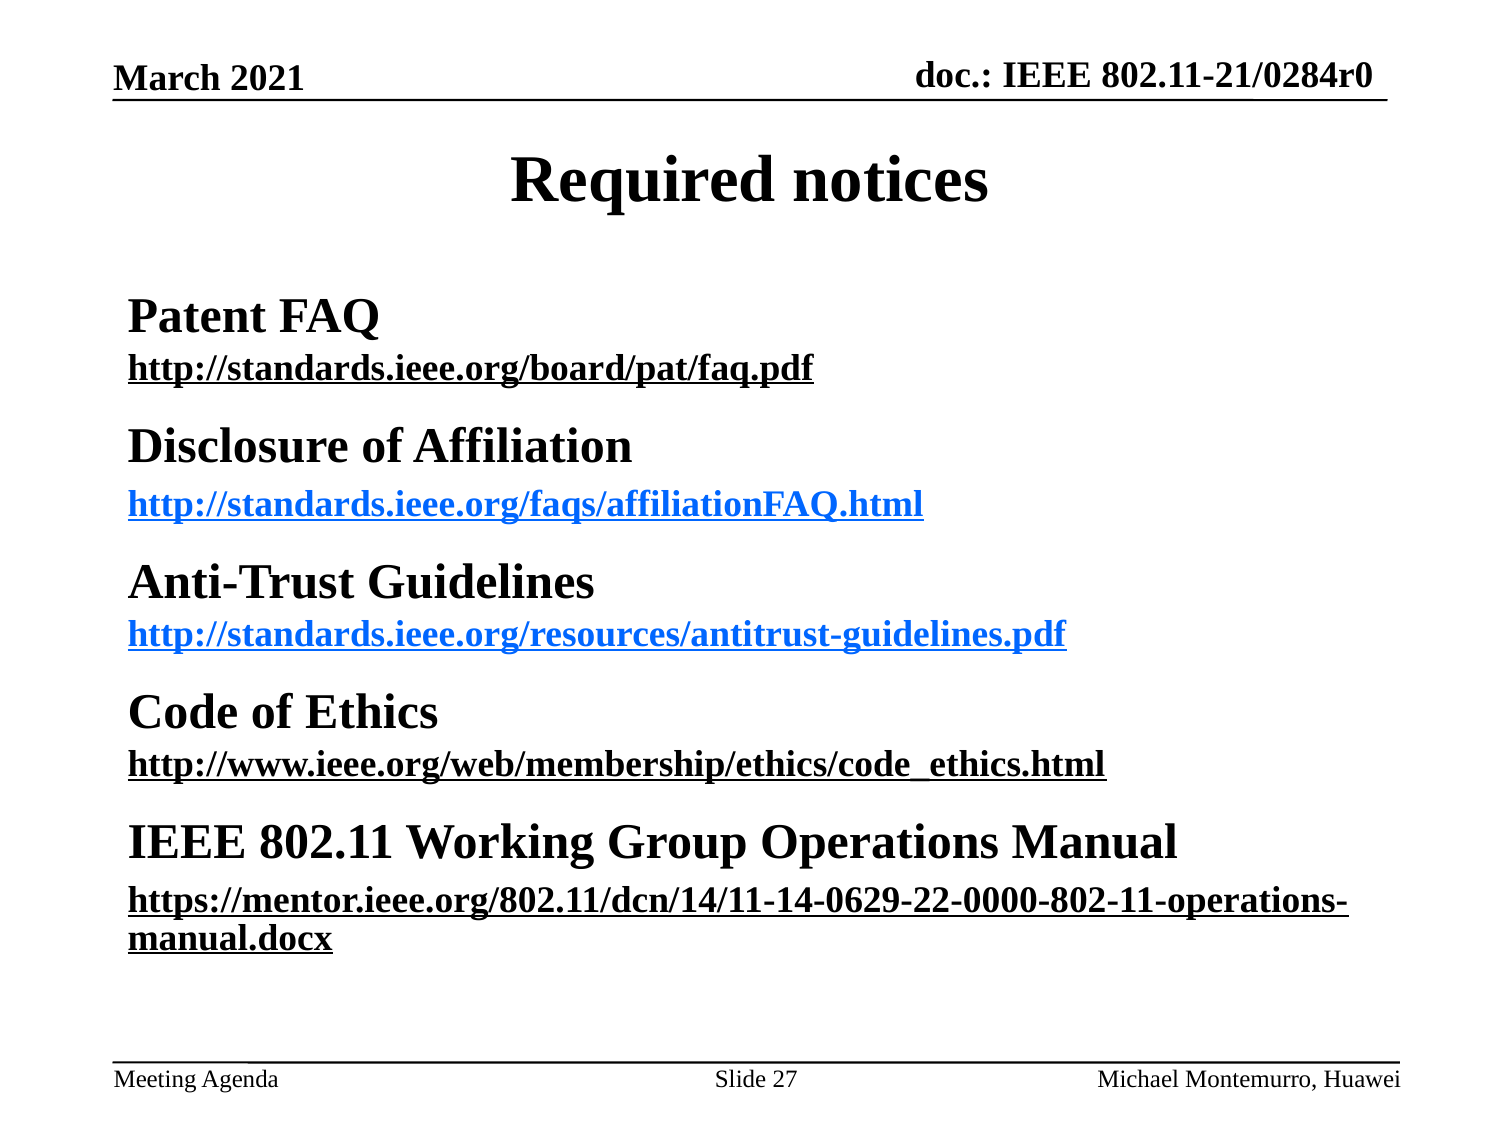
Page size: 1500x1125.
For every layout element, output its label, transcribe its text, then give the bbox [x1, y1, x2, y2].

footer Michael Montemurro, Huawei [999, 1061, 1402, 1093]
text_box Patent FAQ http://standards.ieee.org/board/pat/faq.pdf Disclosure of Affiliation http://standards.ieee.org/faqs/affiliationFAQ.html Anti-Trust Guidelines http://standards.ieee.org/resources/antitrust-guidelines.pdf Code of Ethics http://www.ieee.org/web/membership/ethics/code_ethics.html IEEE 802.11 Working Group Operations Manual https://mentor.ieee.org/802.11/dcn/14/11-14-0629-22-0000-802-11-operations-manual.docx [112, 275, 1388, 1050]
text_box Required notices [112, 87, 1388, 263]
slide_number Slide 27 [712, 1061, 800, 1093]
